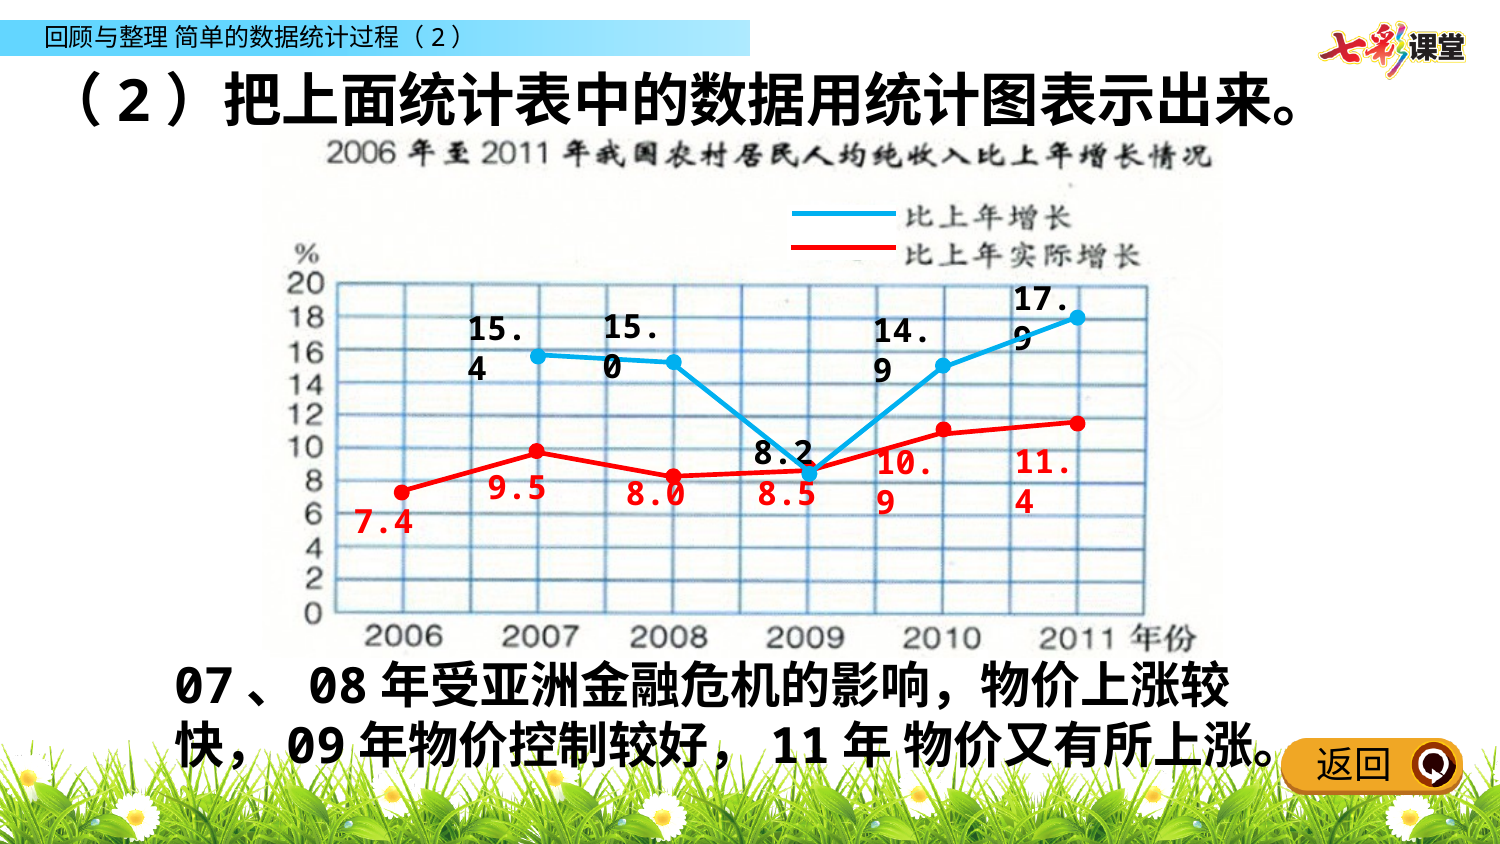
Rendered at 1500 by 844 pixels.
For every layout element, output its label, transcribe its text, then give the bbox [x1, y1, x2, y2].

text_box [668, 360, 812, 474]
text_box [1281, 733, 1464, 795]
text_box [947, 421, 1083, 434]
picture [1316, 20, 1468, 80]
text_box 07、08年受亚洲金融危机的影响，物价上涨较快，09年物价控制较好，11年 物价又有所上涨。 [159, 646, 1282, 781]
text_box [530, 450, 665, 479]
text_box （2）把上面统计表中的数据用统计图表示出来。 [29, 55, 1408, 141]
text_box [538, 354, 669, 363]
picture [261, 126, 1223, 658]
picture [0, 740, 1500, 844]
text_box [941, 315, 1081, 368]
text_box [809, 369, 940, 474]
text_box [398, 454, 534, 492]
